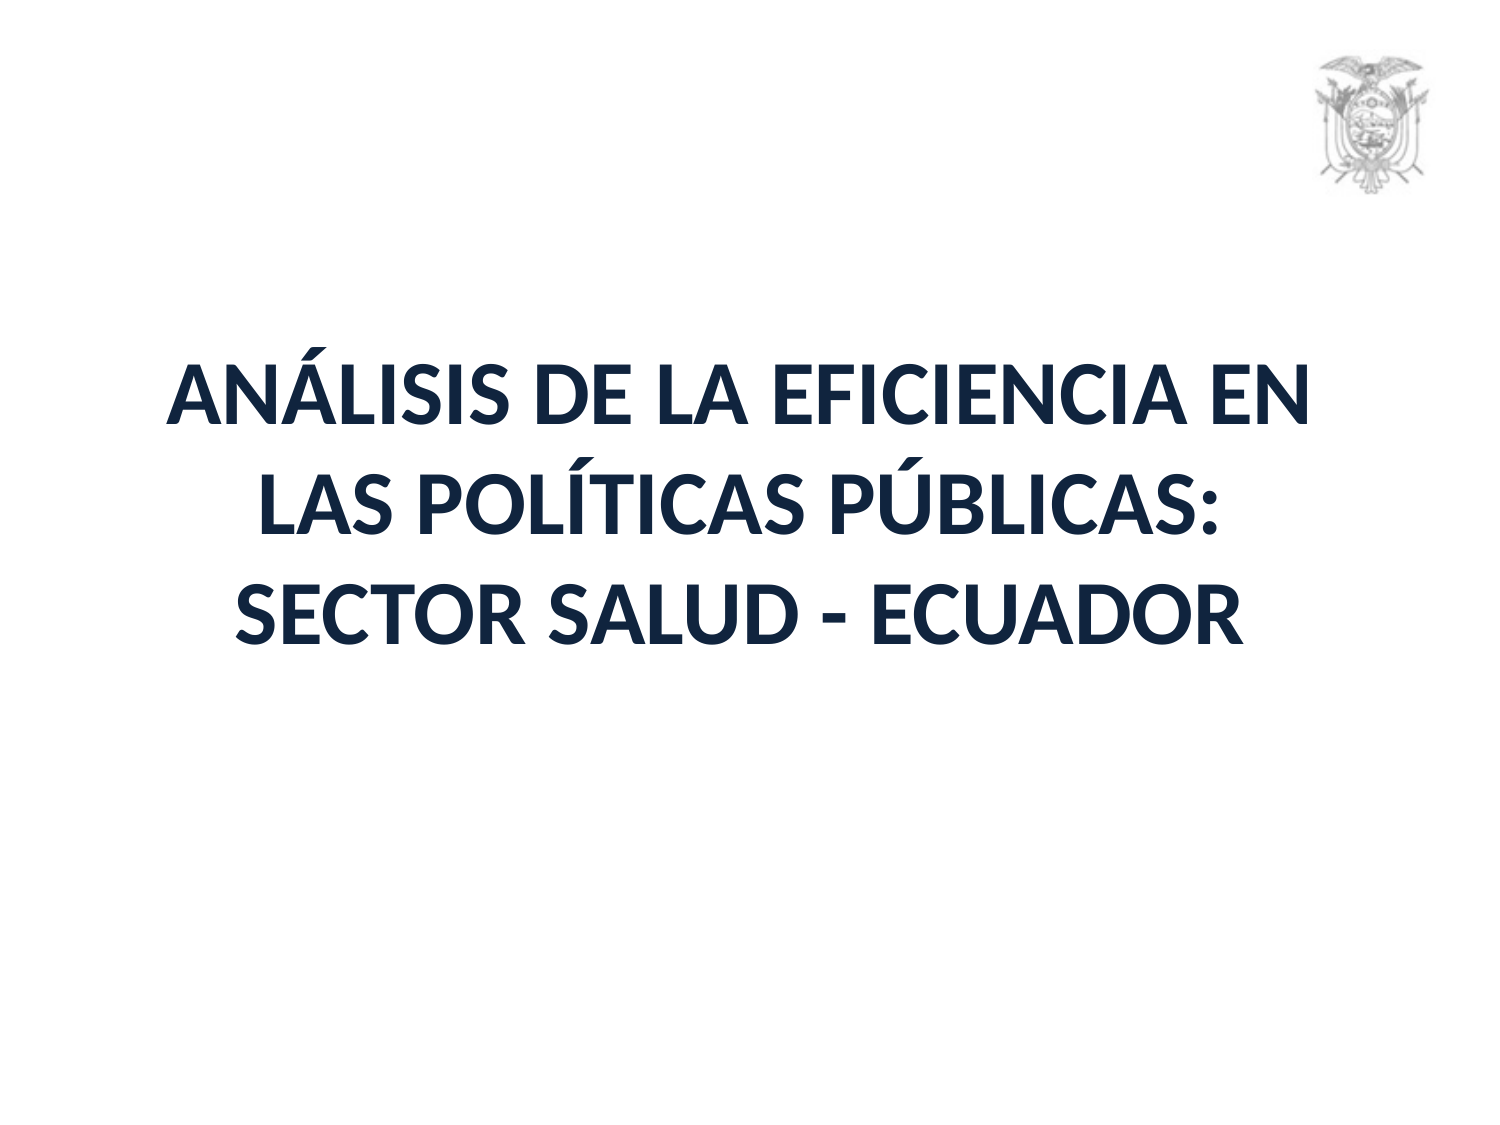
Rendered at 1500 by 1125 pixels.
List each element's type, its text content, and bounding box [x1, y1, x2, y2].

picture [1312, 49, 1437, 200]
title ANÁLISIS DE LA EFICIENCIA EN LAS POLÍTICAS PÚBLICAS: SECTOR SALUD - ECUADOR [93, 339, 1388, 657]
